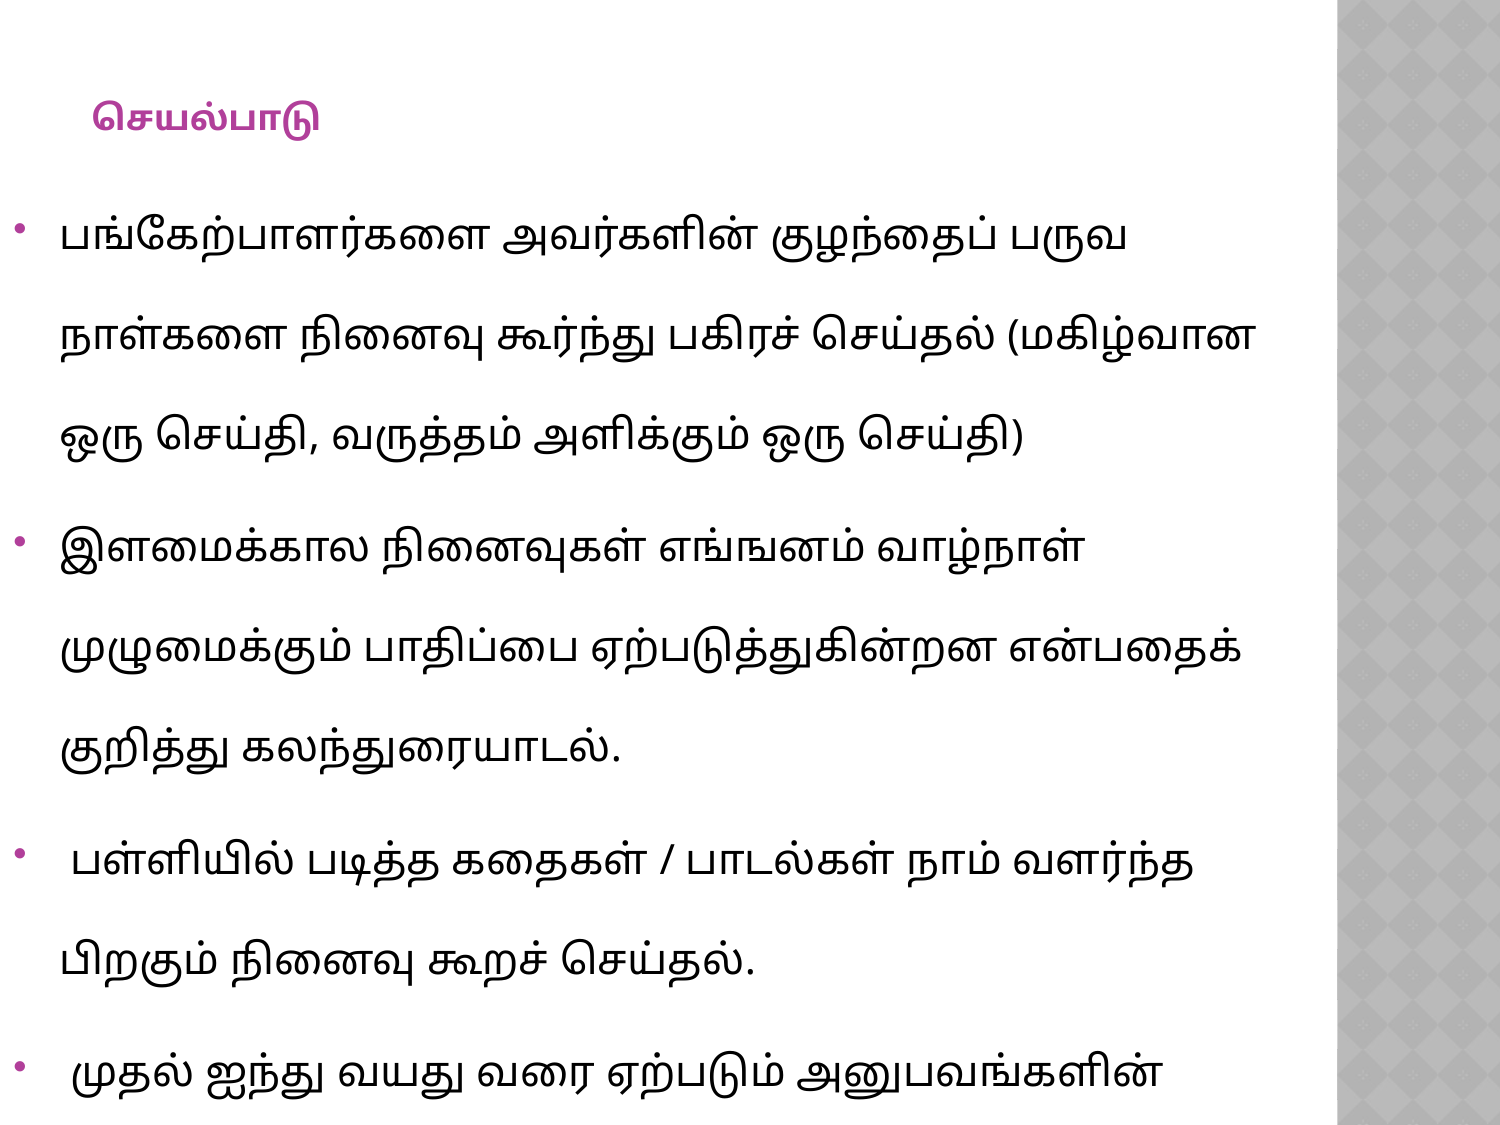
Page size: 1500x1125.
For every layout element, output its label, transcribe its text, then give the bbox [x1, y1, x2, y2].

title செயல்பாடு [75, 52, 1263, 138]
list பங்கேற்பாளர்களை அவர்களின் குழந்தைப் பருவ நாள்களை நினைவு கூர்ந்து பகிரச் செய்தல் (மகிழ்வான ஒரு செய்தி, வருத்தம் அளிக்கும் ஒரு செய்தி) இளமைக்கால நினைவுகள் எங்ஙனம் வாழ்நாள் முழுமைக்கும் பாதிப்பை ஏற்படுத்துகின்றன என்பதைக் குறித்து கலந்துரையாடல். பள்ளியில் படித்த கதைகள் / பாடல்கள் நாம் வளர்ந்த பிறகும் நினைவு கூறச் செய்தல். முதல் ஐந்து வயது வரை ஏற்படும் அனுபவங்களின் முக்கியத்துவத்தை வலியுறுத்துதல் [0, 149, 1325, 1063]
